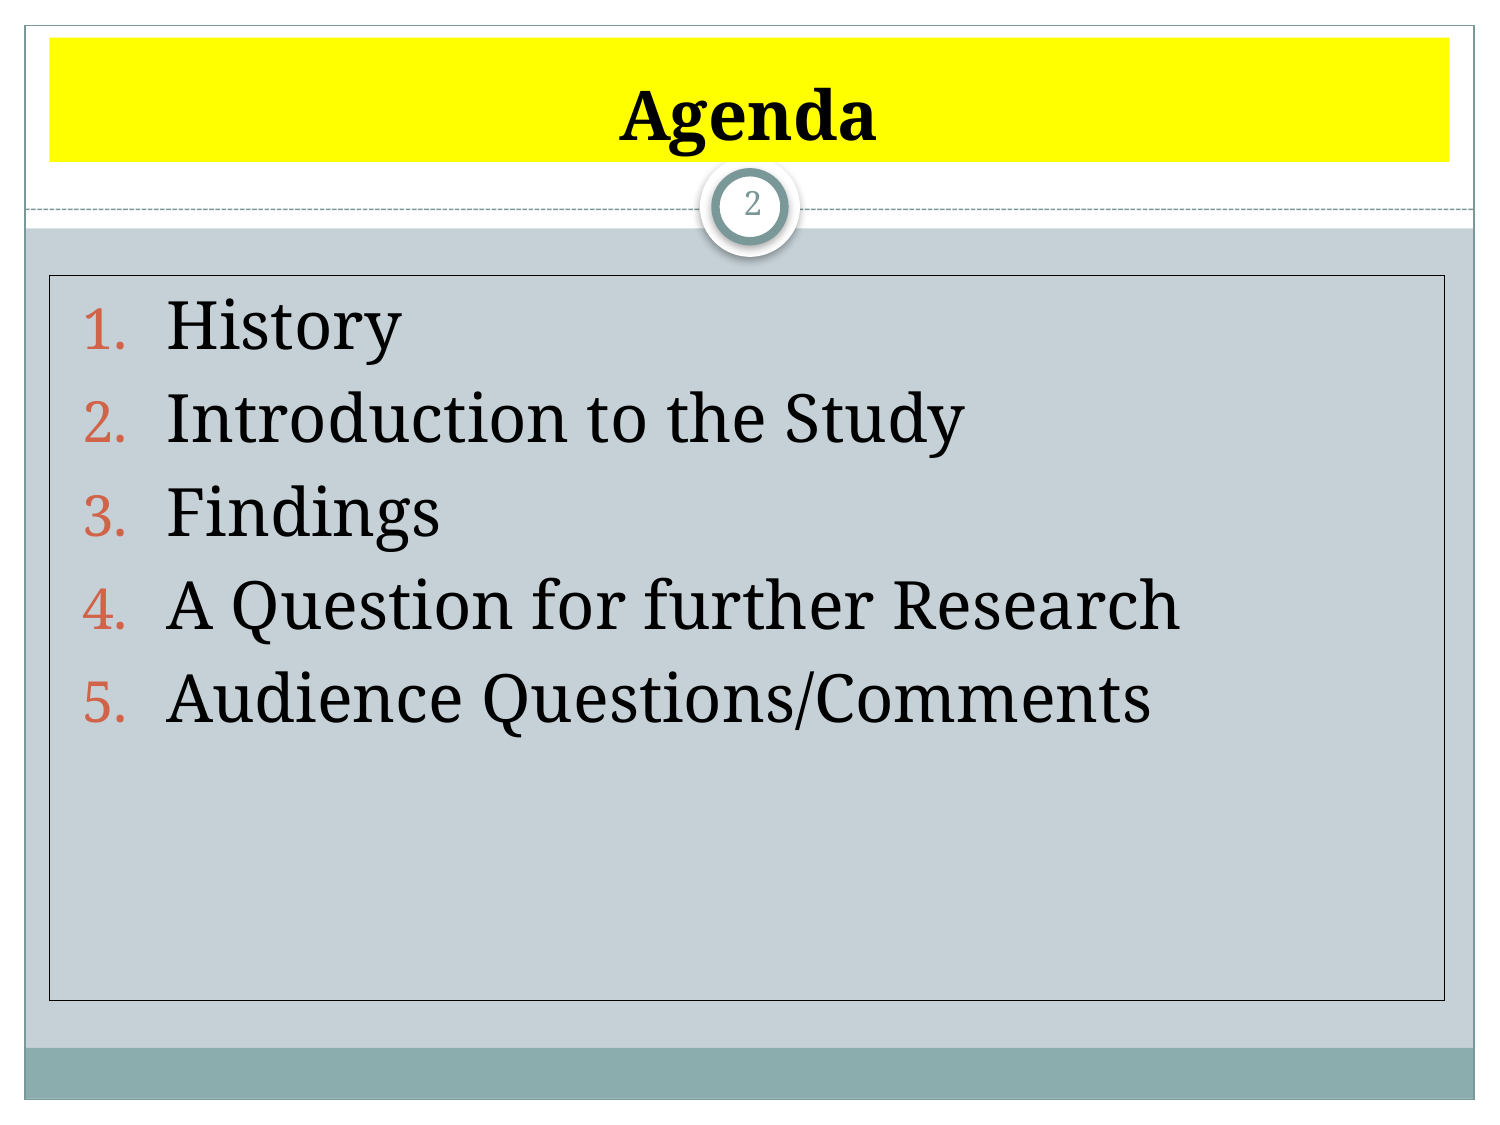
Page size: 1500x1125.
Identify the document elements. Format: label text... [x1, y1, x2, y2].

title Agenda [49, 37, 1450, 162]
slide_number 2 [715, 168, 791, 241]
list History Introduction to the Study Findings A Question for further Research Audience Questions/Comments [49, 275, 1445, 1001]
